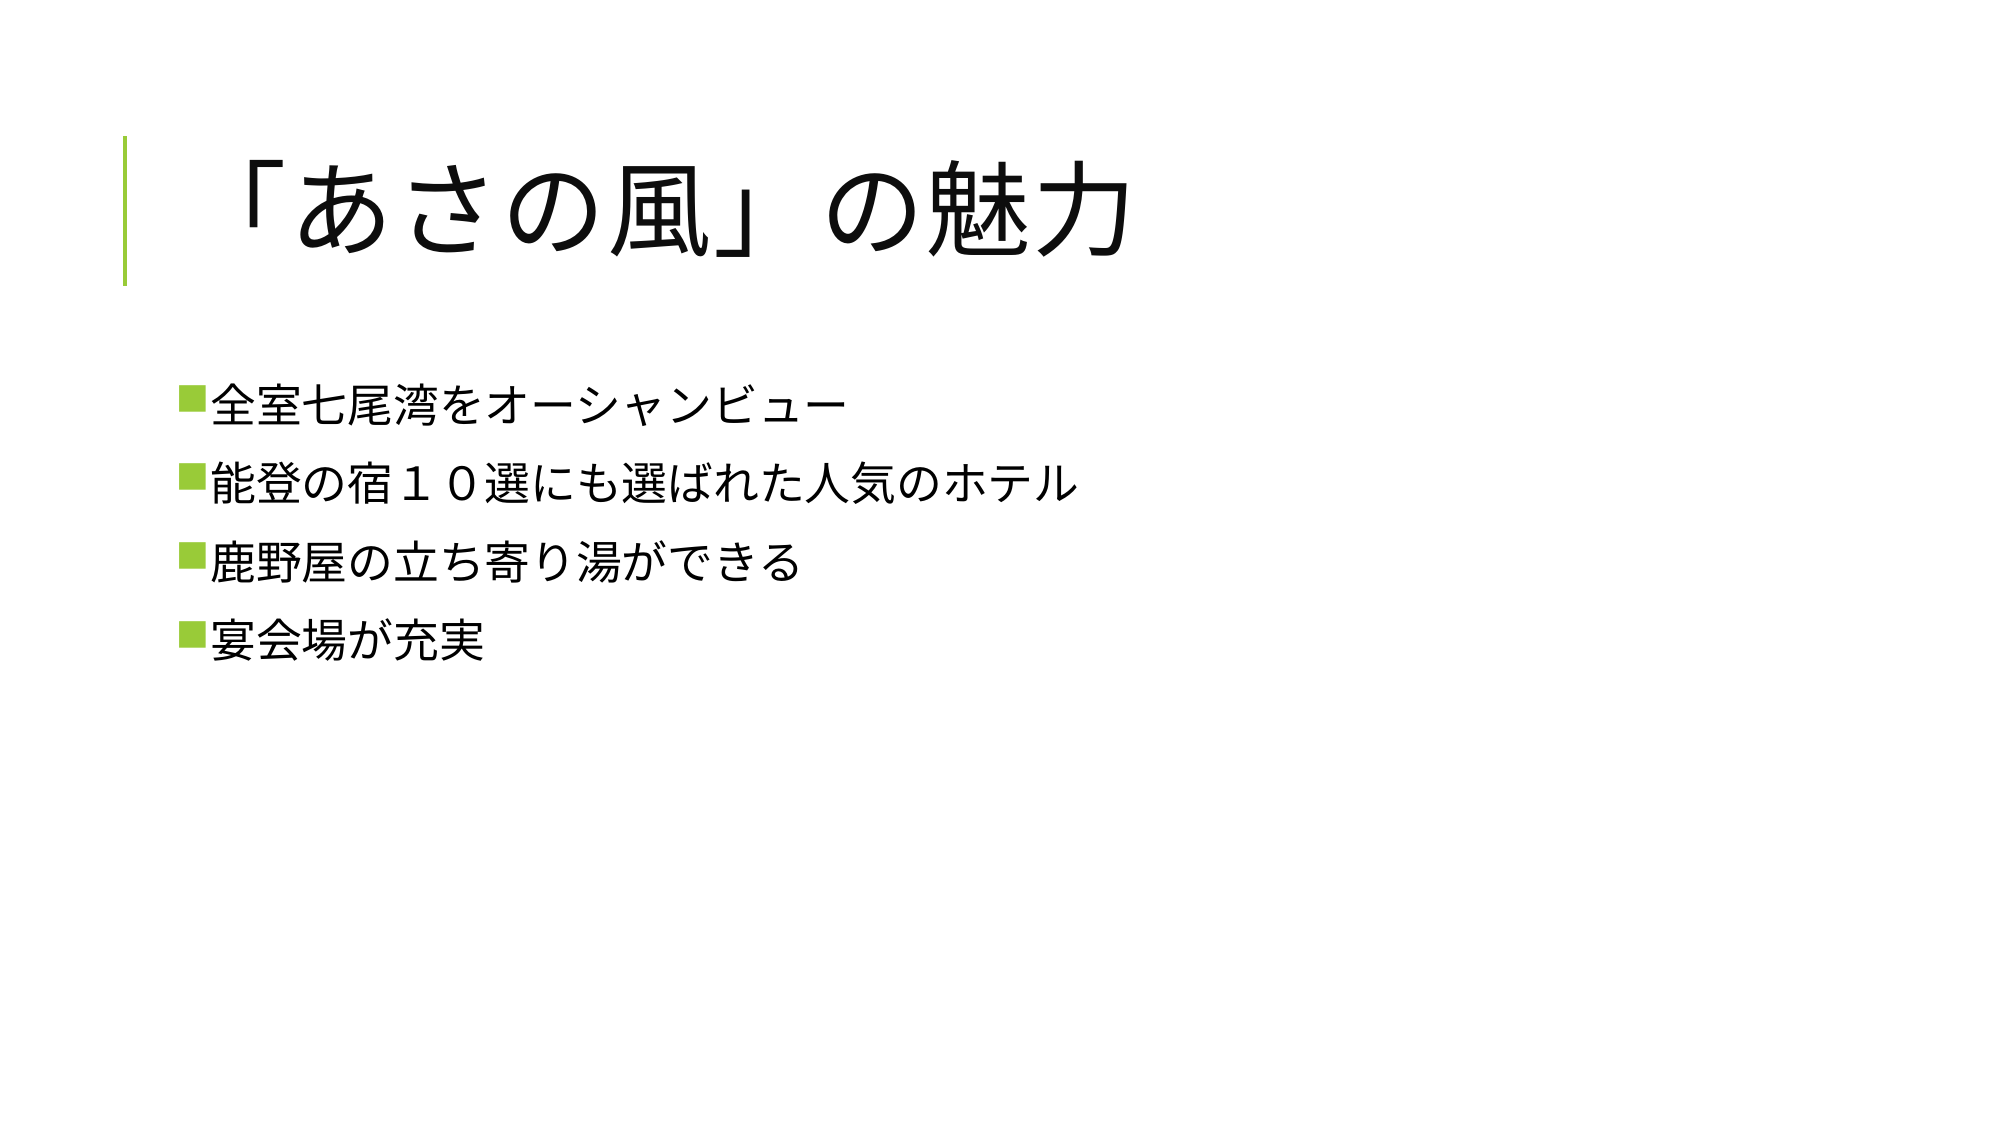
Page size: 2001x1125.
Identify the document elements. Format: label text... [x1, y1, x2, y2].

title 「あさの風」の魅力 [168, 96, 1763, 342]
list 全室七尾湾をオーシャンビュー 能登の宿１０選にも選ばれた人気のホテル 鹿野屋の立ち寄り湯ができる 宴会場が充実 [168, 375, 1763, 1035]
